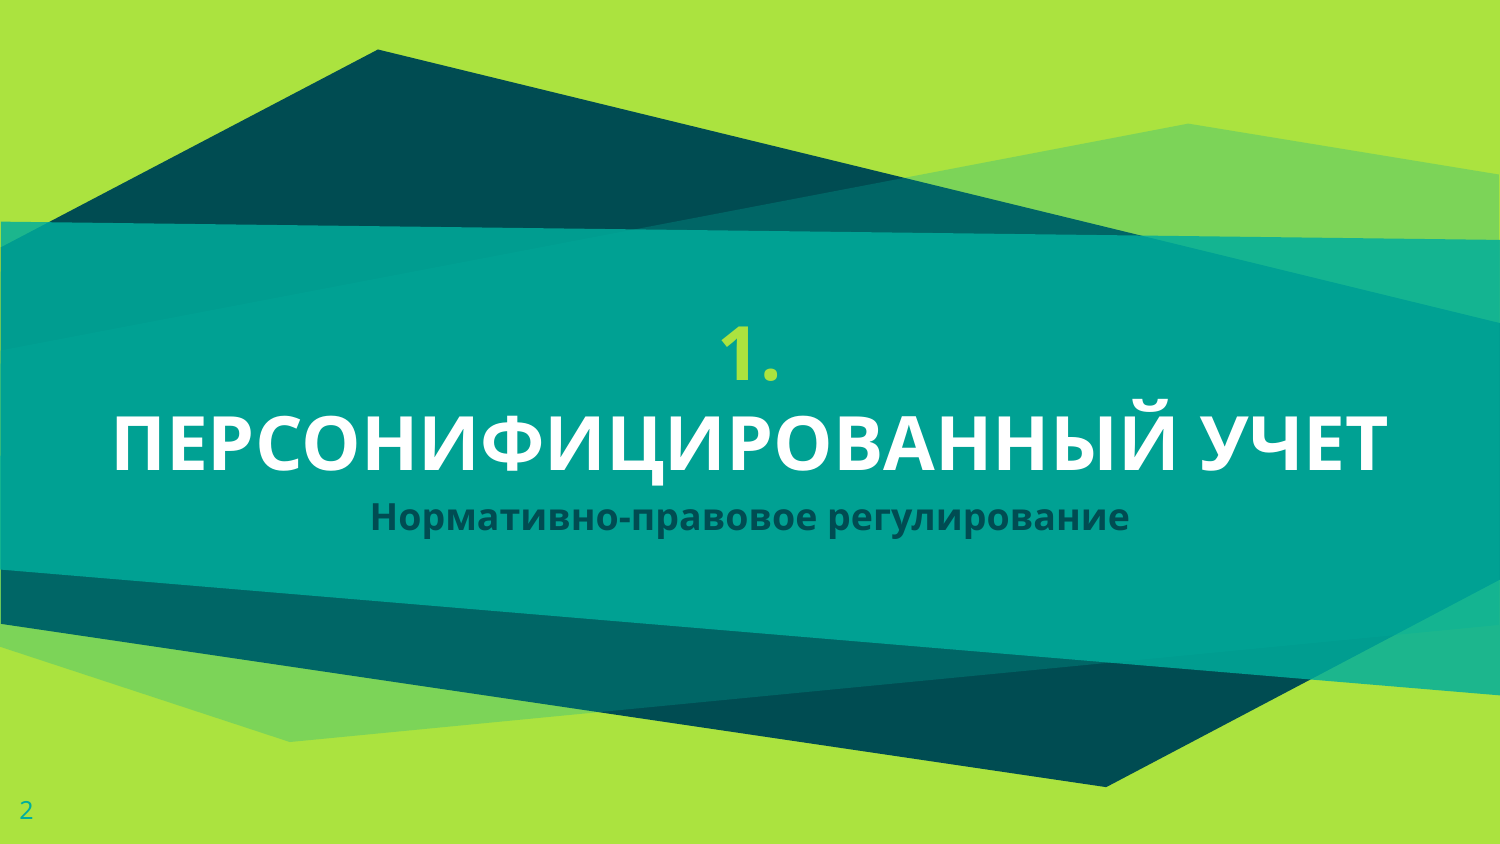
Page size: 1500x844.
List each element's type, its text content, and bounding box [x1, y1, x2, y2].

title 1. ПЕРСОНИФИЦИРОВАННЫЙ УЧЕТ [0, 309, 1500, 500]
subtitle Нормативно-правовое регулирование [297, 478, 1203, 608]
slide_number 2 [4, 779, 95, 844]
